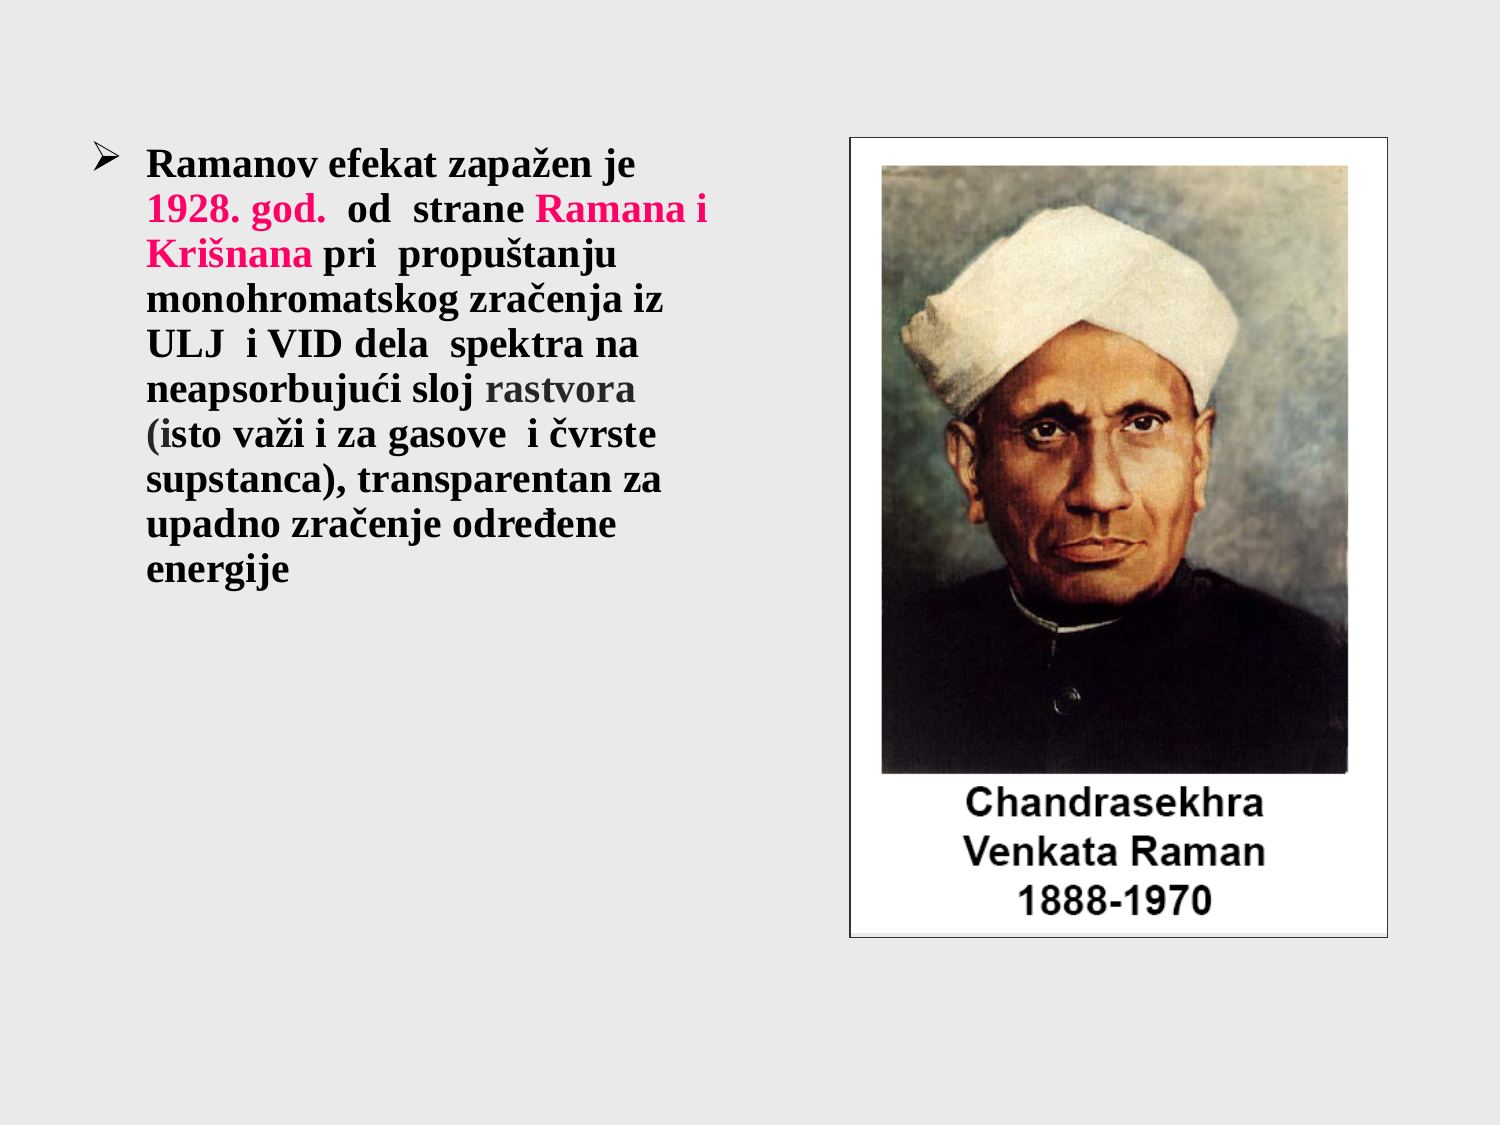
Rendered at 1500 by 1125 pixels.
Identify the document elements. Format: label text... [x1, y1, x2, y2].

list Ramanov efekat zapažen je 1928. god. od strane Ramana i Krišnana pri propuštanju monohromatskog zračenja iz ULJ i VID dela spektra na neapsorbujući sloj rastvora (isto važi i za gasove i čvrste supstanca), transparentan za upadno zračenje određene energije [75, 110, 738, 961]
picture [849, 137, 1389, 933]
